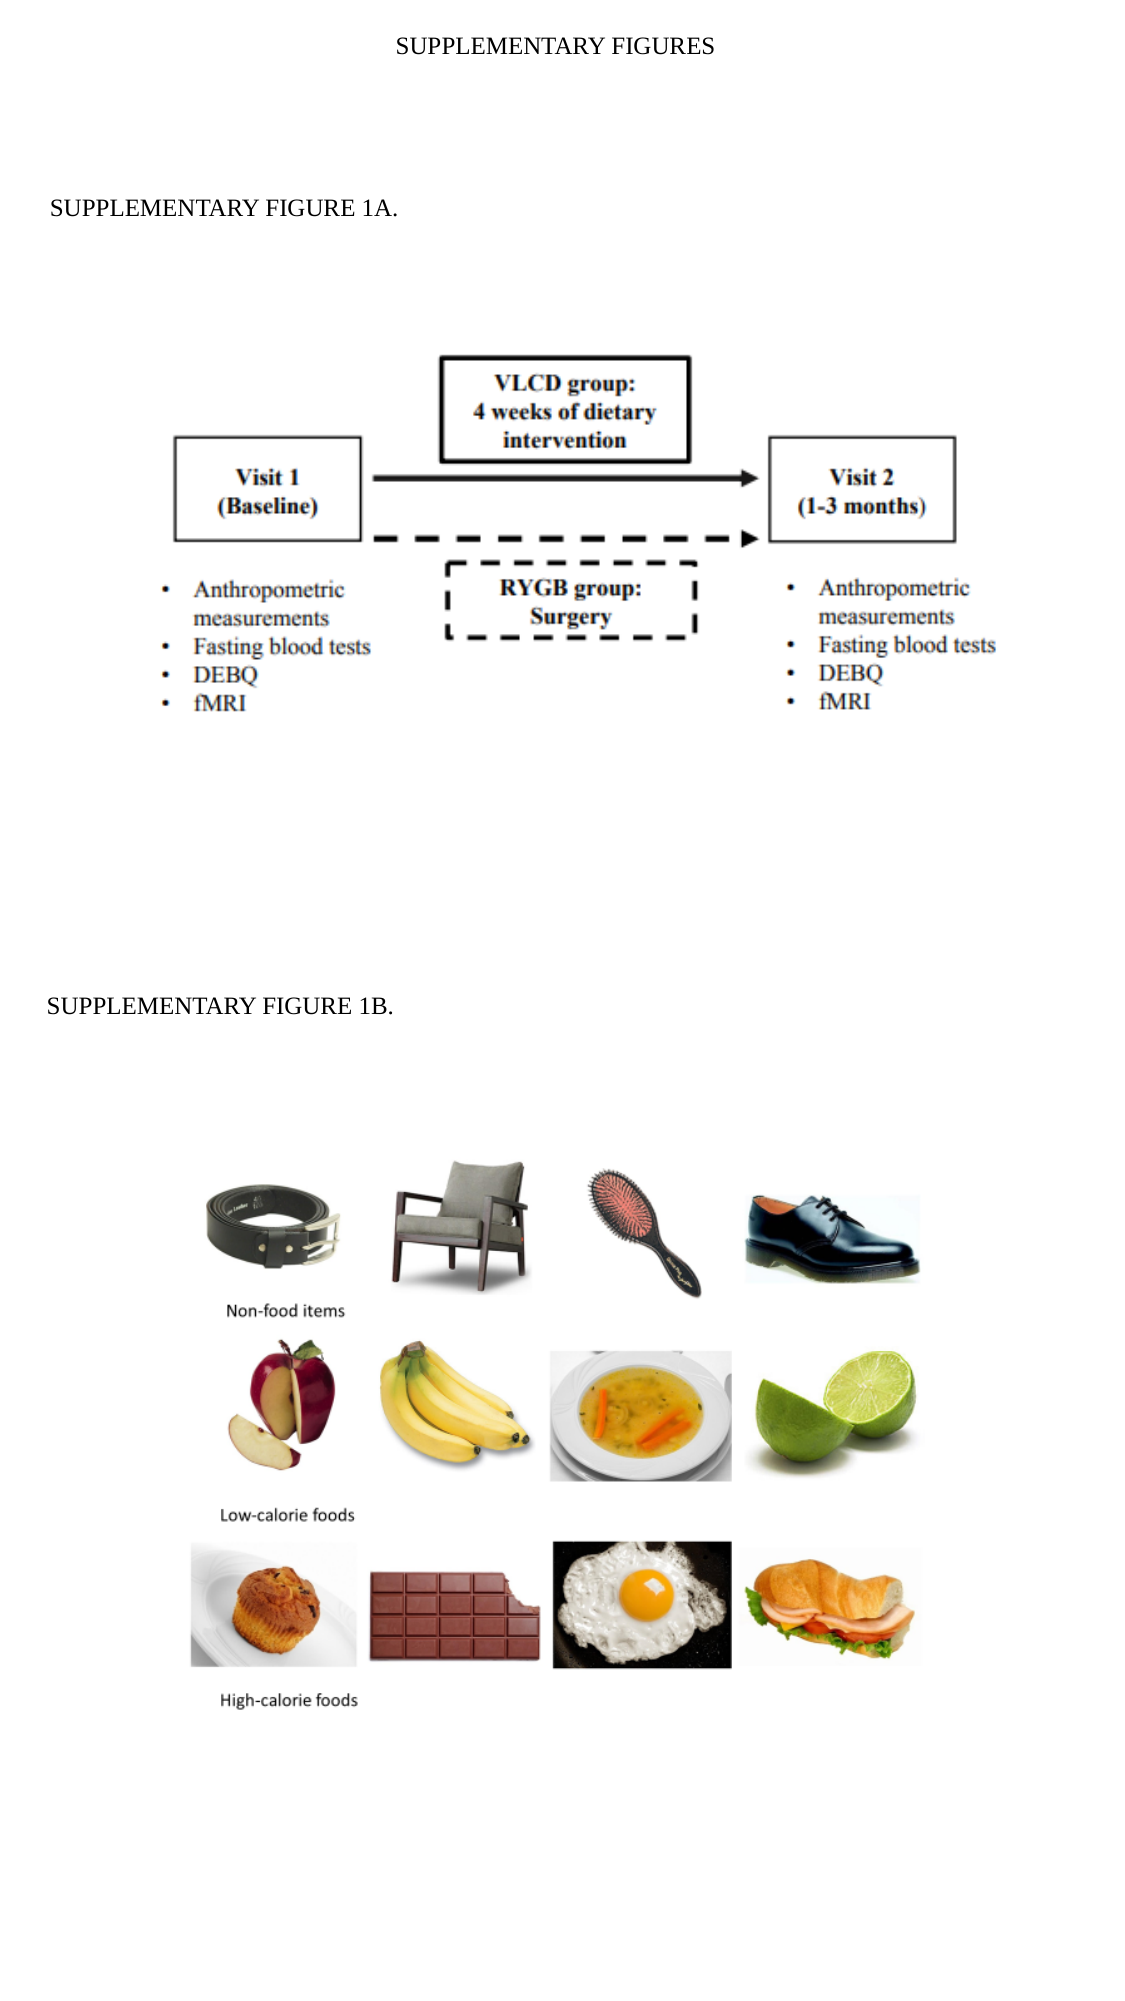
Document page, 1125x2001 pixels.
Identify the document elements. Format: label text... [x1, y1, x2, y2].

text_box SUPPLEMENTARY FIGURE 1B. [31, 981, 423, 1027]
picture [115, 279, 1035, 779]
text_box SUPPLEMENTARY FIGURES [380, 22, 731, 67]
text_box SUPPLEMENTARY FIGURE 1A. [34, 184, 414, 230]
picture [180, 1157, 931, 1721]
